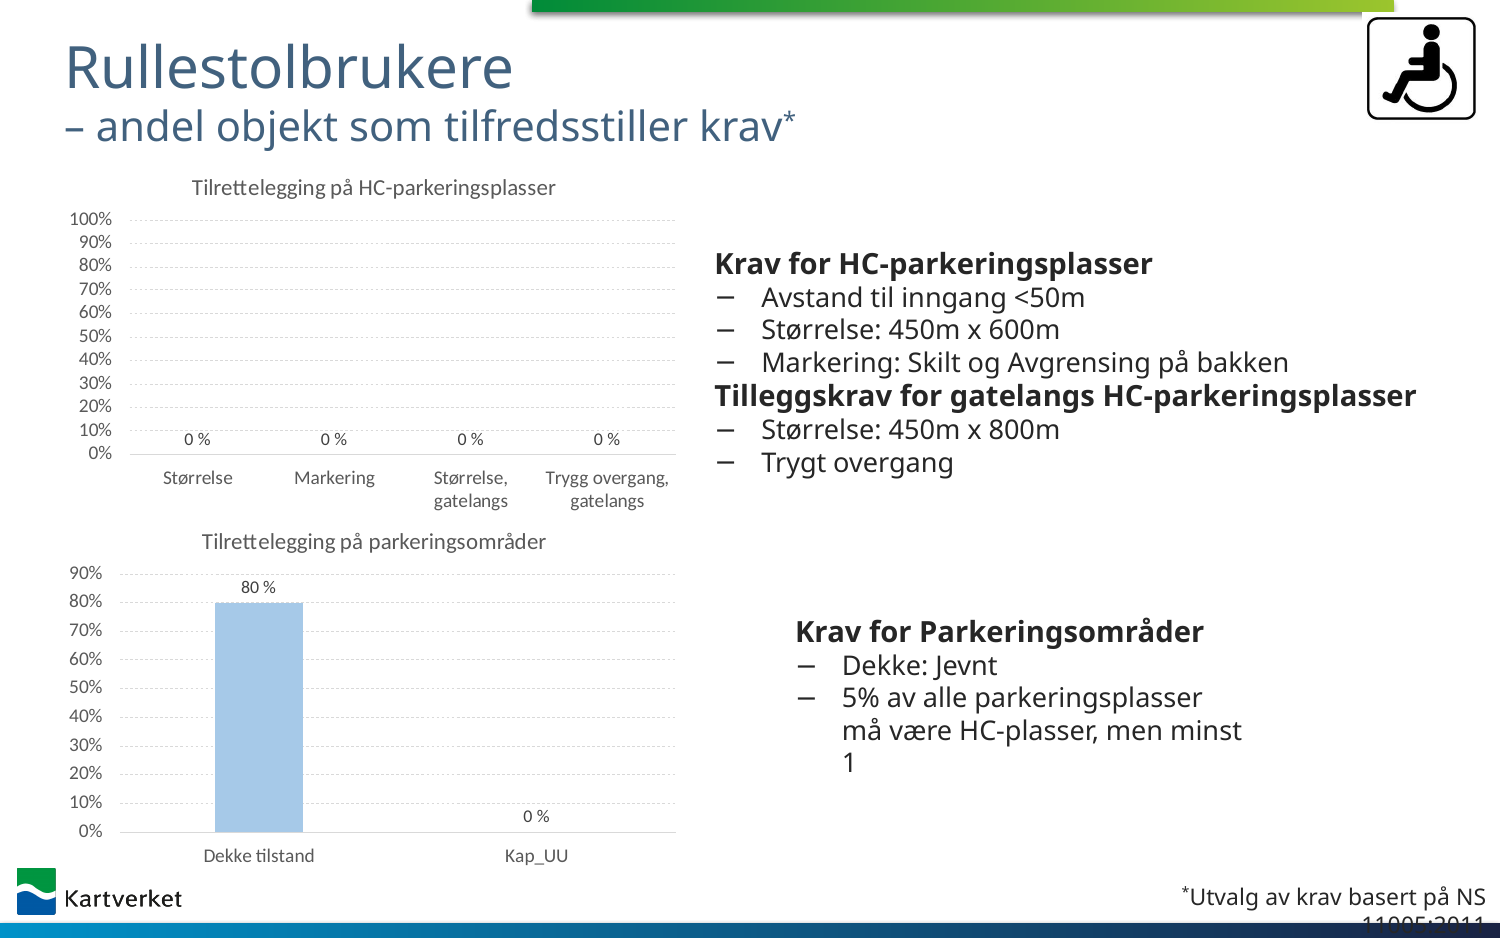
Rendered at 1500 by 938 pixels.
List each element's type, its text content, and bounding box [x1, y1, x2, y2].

picture [1362, 12, 1481, 126]
picture [62, 166, 687, 519]
text_box Krav for HC-parkeringsplasser Avstand til inngang <50m Størrelse: 450m x 600m Markering: Skilt og Avgrensing på bakken Tilleggskrav for gatelangs HC-parkeringsplasser Størrelse: 450m x 800m Trygt overgang [699, 237, 1433, 485]
text_box Rullestolbrukere – andel objekt som tilfredsstiller krav* [49, 25, 1431, 158]
text_box *Utvalg av krav basert på NS 11005:2011 [1068, 873, 1500, 938]
picture [62, 520, 687, 874]
text_box Krav for Parkeringsområder Dekke: Jevnt 5% av alle parkeringsplasser må være HC-plasser, men minst 1 [780, 605, 1261, 786]
